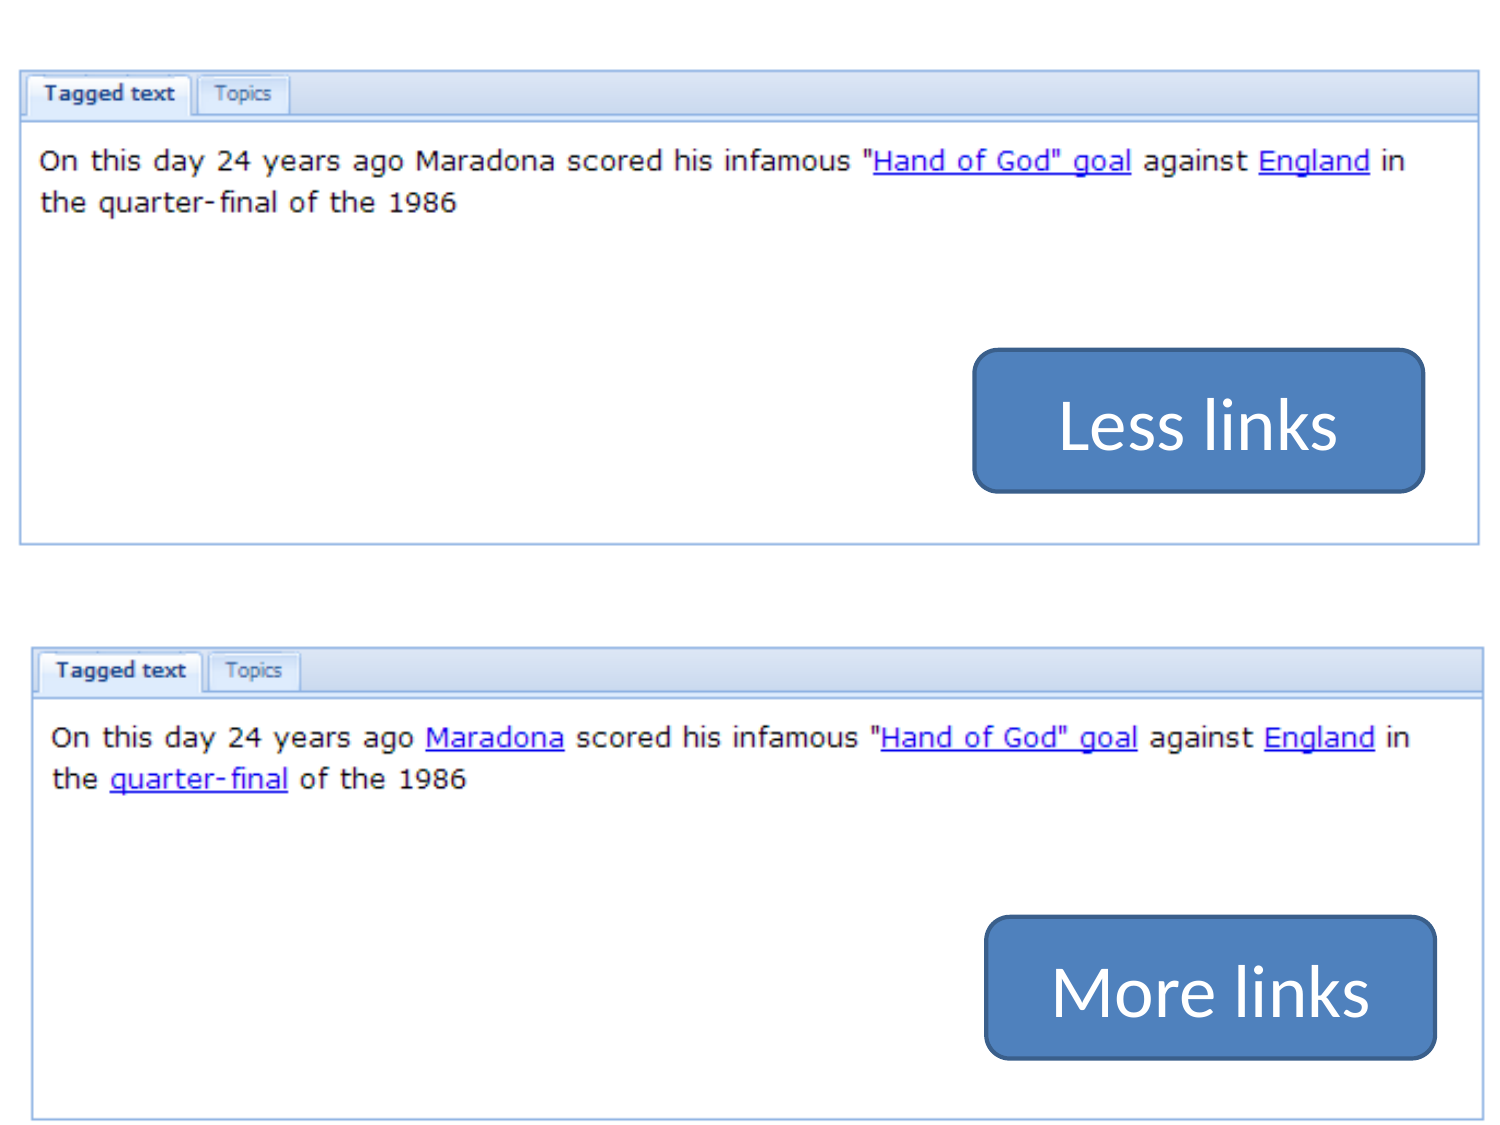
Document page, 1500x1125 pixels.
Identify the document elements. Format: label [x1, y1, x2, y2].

picture [0, 66, 1500, 571]
picture [23, 643, 1500, 1125]
